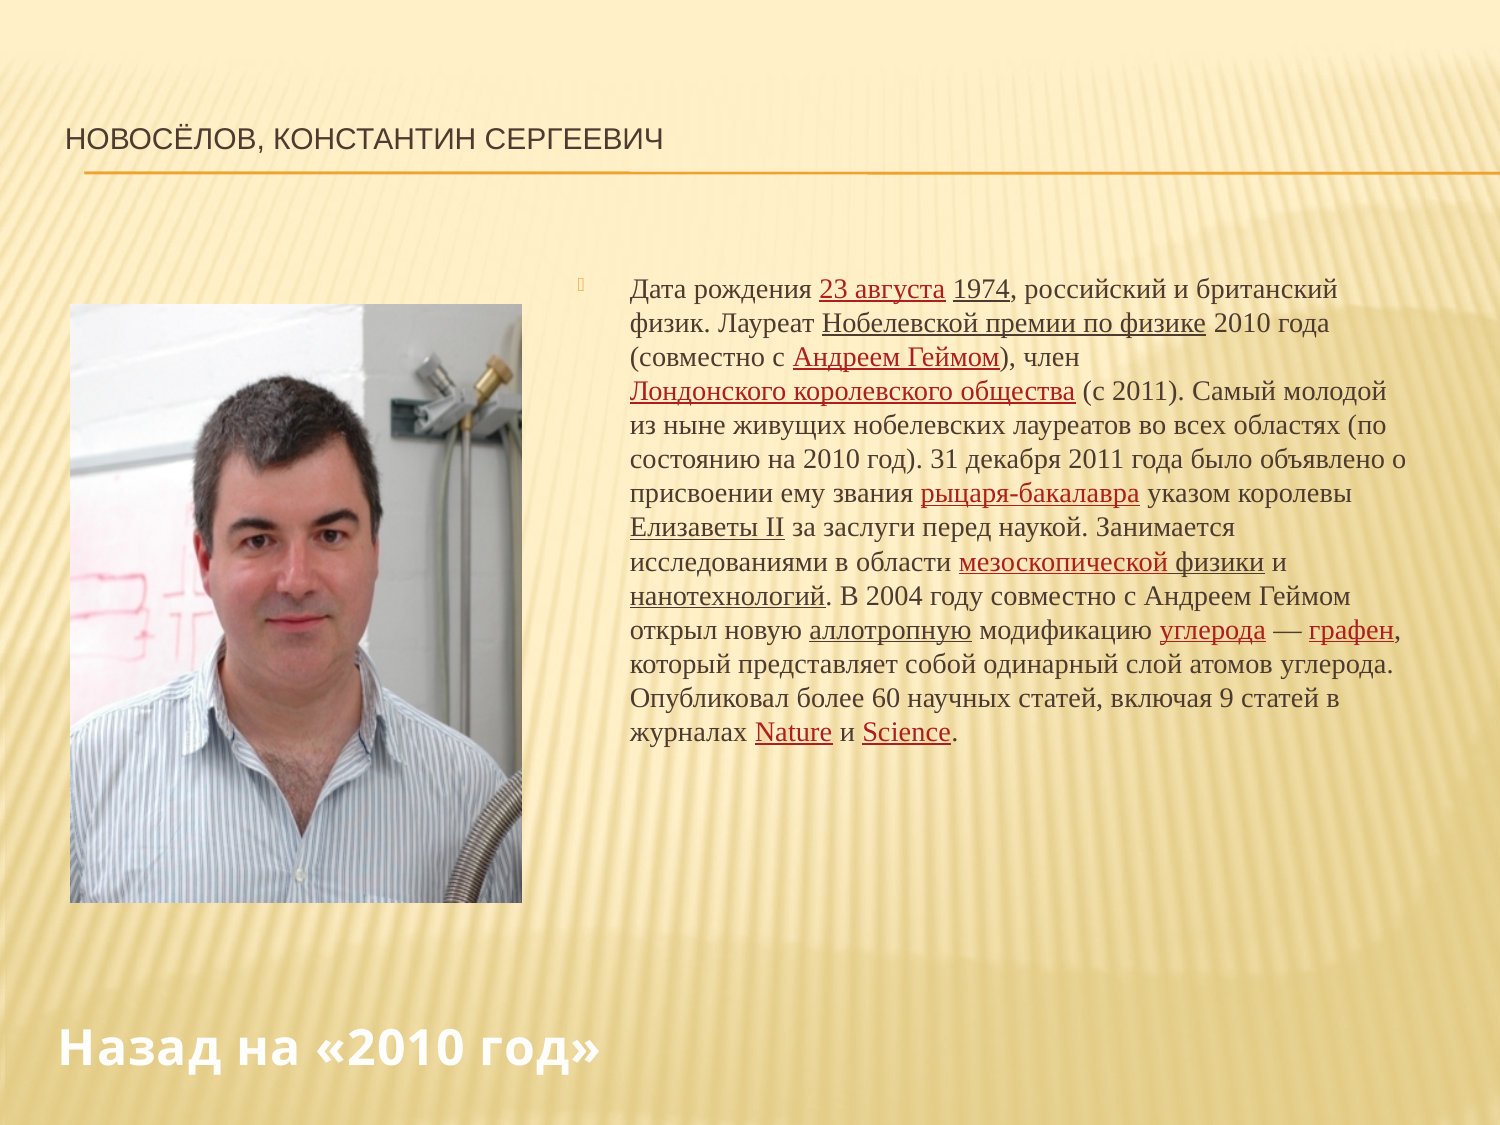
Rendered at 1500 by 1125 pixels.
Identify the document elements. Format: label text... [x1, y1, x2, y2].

title Новосёлов, Константин Сергеевич [50, 75, 1475, 213]
text_box Назад на «2010 год» [42, 1007, 617, 1083]
picture [69, 304, 523, 903]
list Дата рождения 23 августа 1974, российский и британский физик. Лауреат Нобелевской премии по физике 2010 года (совместно с Андреем Геймом), член Лондонского королевского общества (с 2011). Самый молодой из ныне живущих нобелевских лауреатов во всех областях (по состоянию на 2010 год). 31 декабря 2011 года было объявлено о присвоении ему звания рыцаря-бакалавра указом королевы Елизаветы II за заслуги перед наукой. Занимается исследованиями в области мезоскопической физики и нанотехнологий. В 2004 году совместно с Андреем Геймом открыл новую аллотропную модификацию углерода — графен, который представляет собой одинарный слой атомов углерода. Опубликовал более 60 научных статей, включая 9 статей в журналах Nature и Science. [562, 262, 1426, 762]
